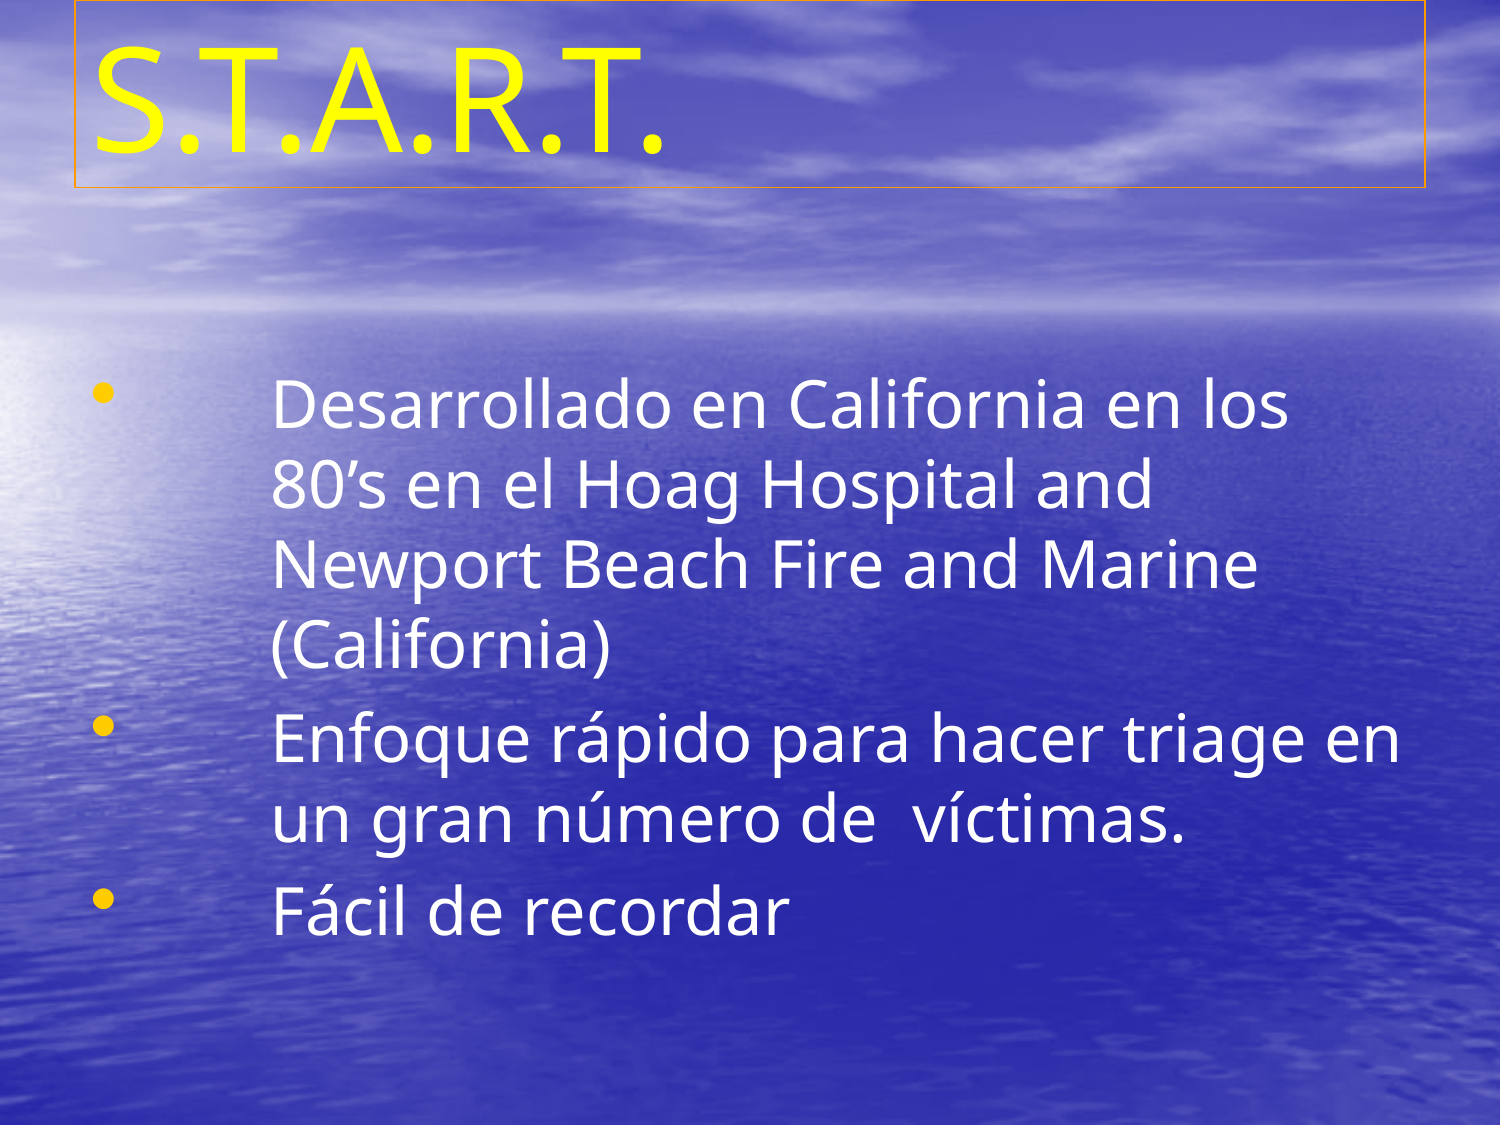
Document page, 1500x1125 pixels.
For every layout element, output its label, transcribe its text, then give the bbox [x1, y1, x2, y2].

title S.T.A.R.T. [74, 0, 1426, 188]
list Desarrollado en California en los 80’s en el Hoag Hospital and Newport Beach Fire and Marine (California) Enfoque rápido para hacer triage en un gran número de víctimas. Fácil de recordar [74, 354, 1426, 905]
